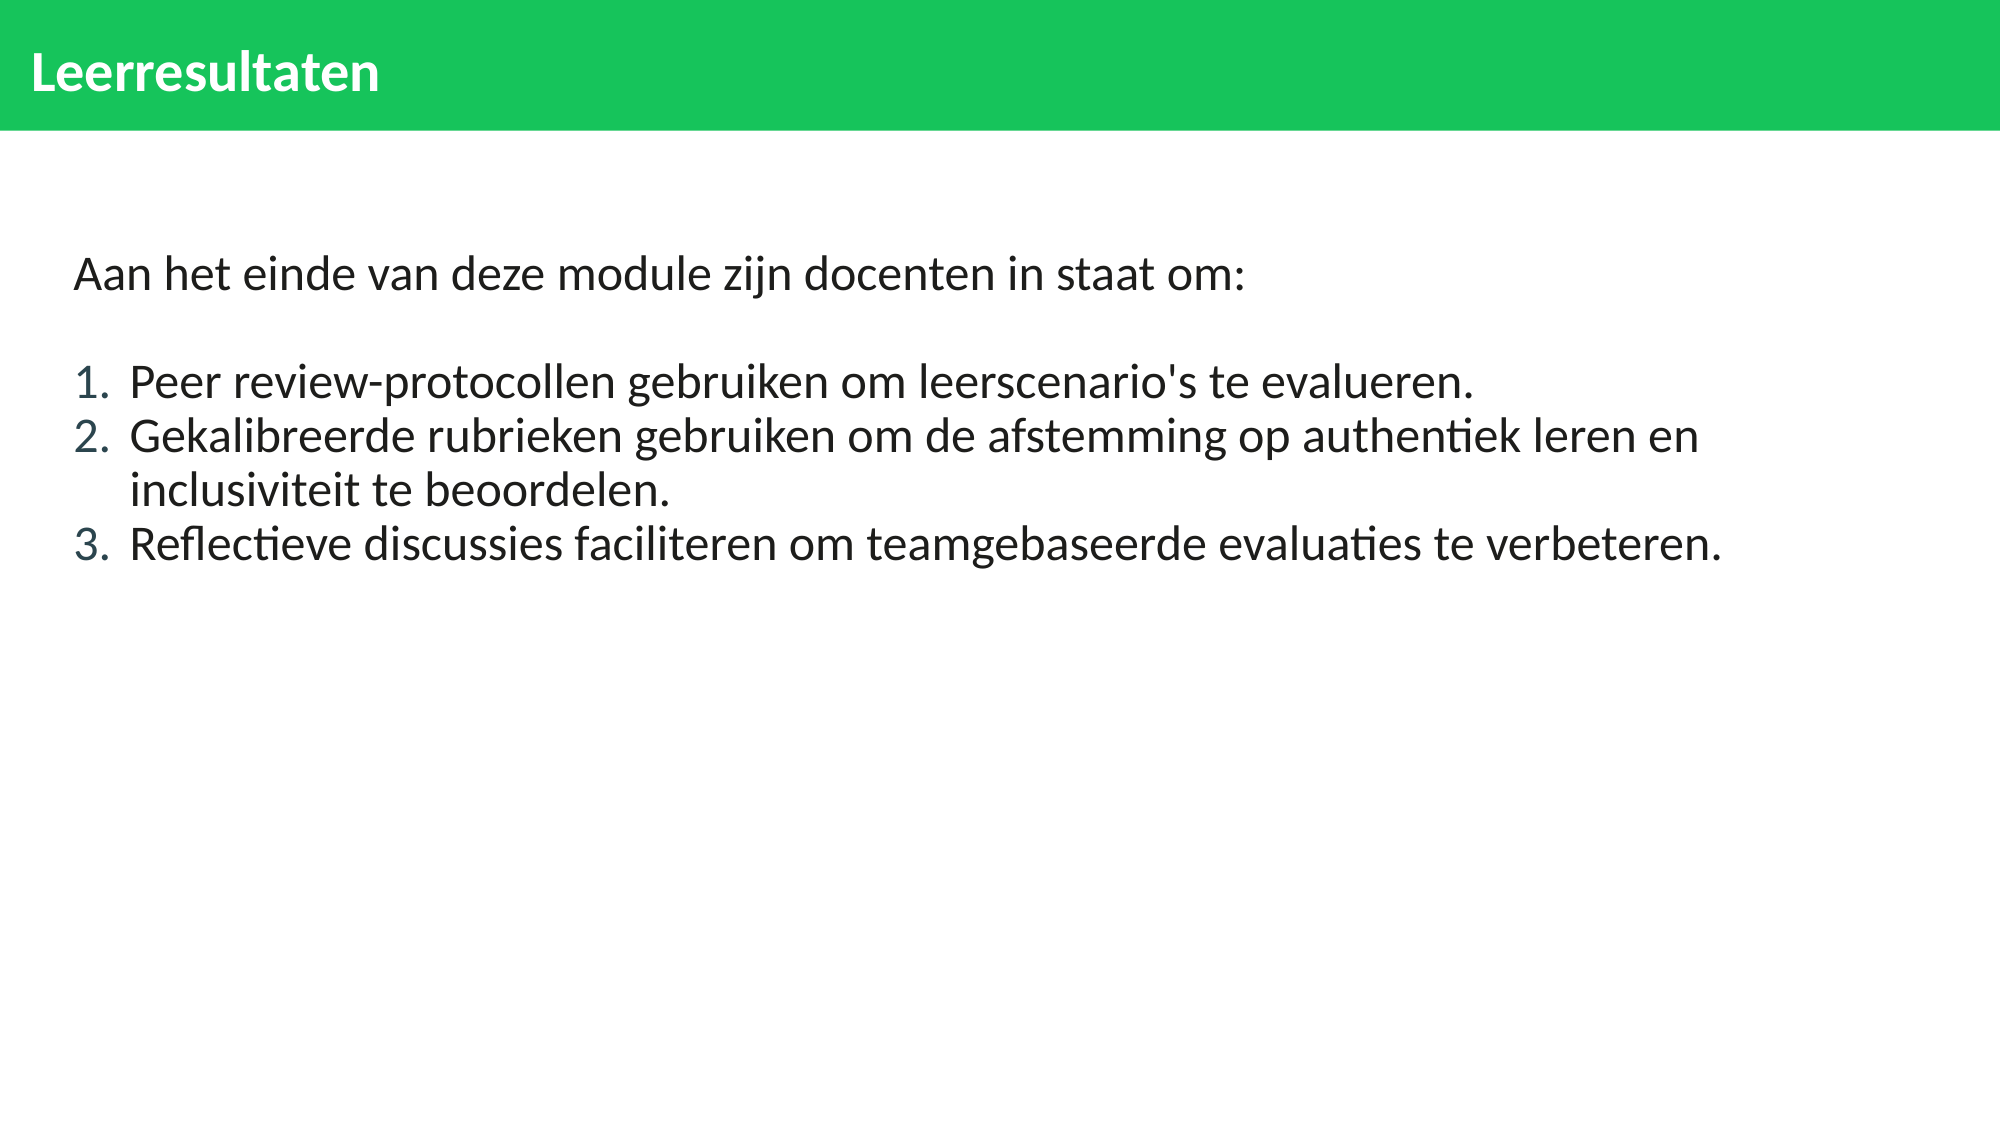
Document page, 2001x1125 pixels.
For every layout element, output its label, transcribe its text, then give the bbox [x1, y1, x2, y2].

title Leerresultaten [16, 13, 1976, 131]
list Aan het einde van deze module zijn docenten in staat om: Peer review-protocollen gebruiken om leerscenario's te evalueren. Gekalibreerde rubrieken gebruiken om de afstemming op authentiek leren en inclusiviteit te beoordelen. Reflectieve discussies faciliteren om teamgebaseerde evaluaties te verbeteren. [58, 239, 1878, 1108]
